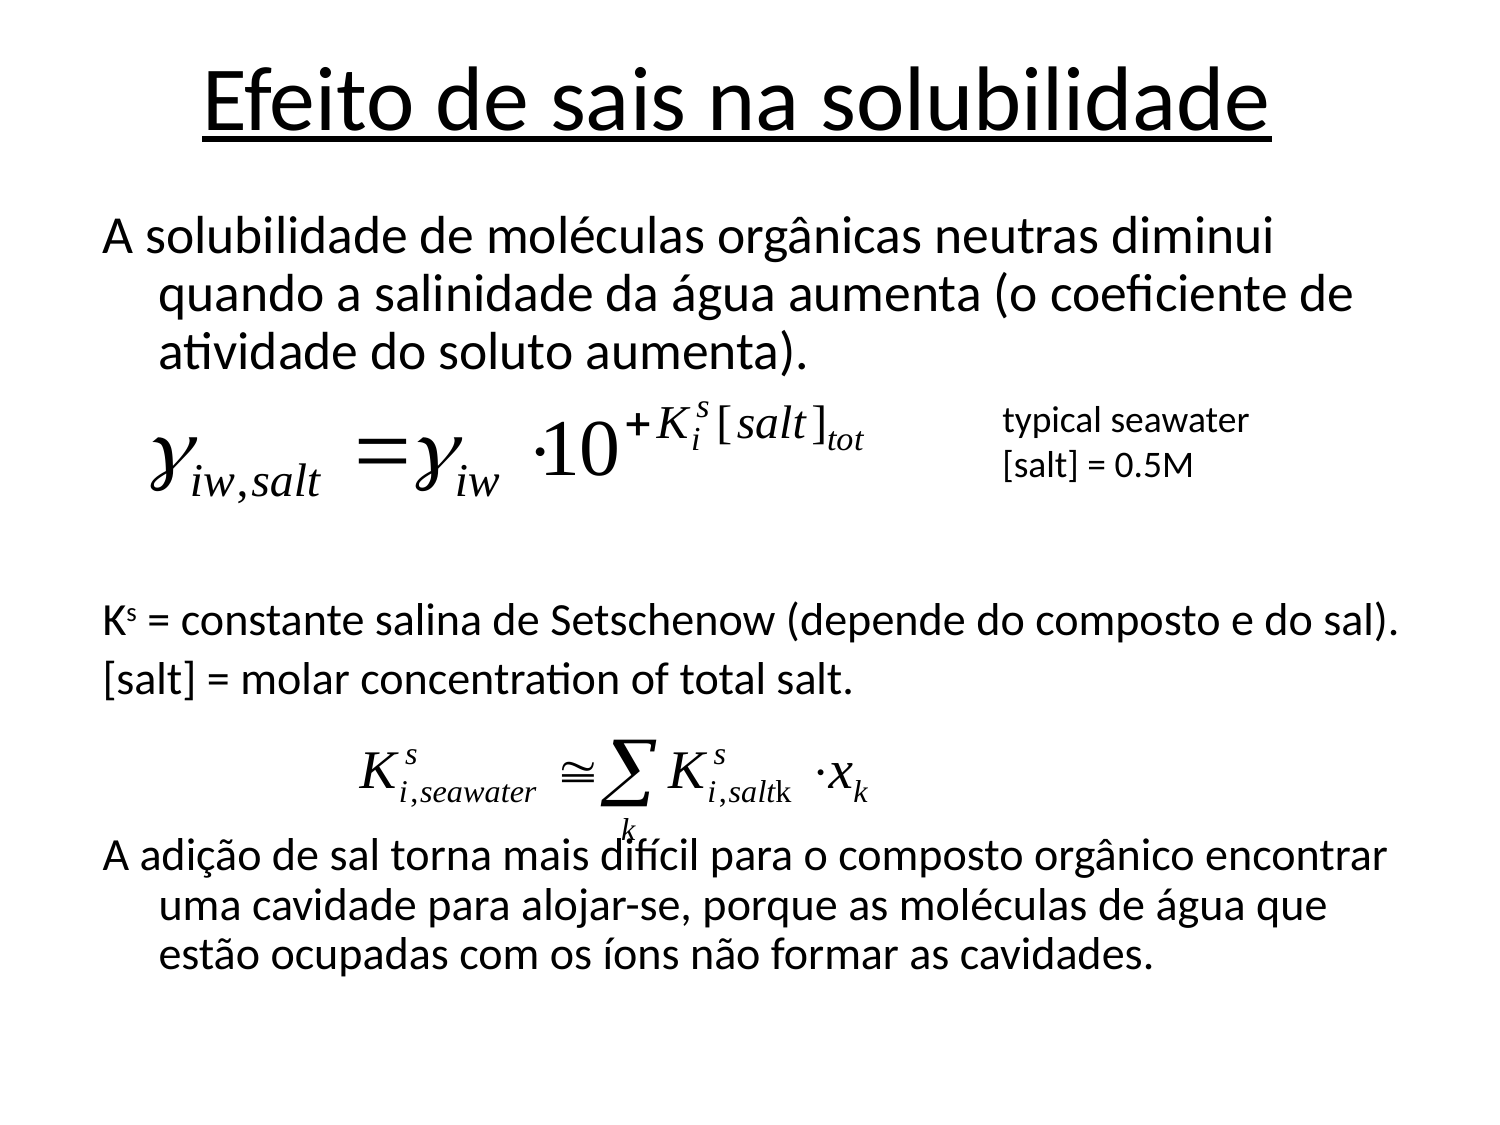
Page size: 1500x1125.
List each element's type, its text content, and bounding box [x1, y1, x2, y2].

text_box typical seawater [salt] = 0.5M [987, 387, 1438, 493]
list A solubilidade de moléculas orgânicas neutras diminui quando a salinidade da água aumenta (o coeficiente de atividade do soluto aumenta). Ks = constante salina de Setschenow (depende do composto e do sal). [salt] = molar concentration of total salt. A adição de sal torna mais difícil para o composto orgânico encontrar uma cavidade para alojar-se, porque as moléculas de água que estão ocupadas com os íons não formar as cavidades. [87, 200, 1425, 1038]
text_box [349, 729, 888, 853]
title Efeito de sais na solubilidade [99, 0, 1375, 188]
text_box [137, 374, 888, 524]
